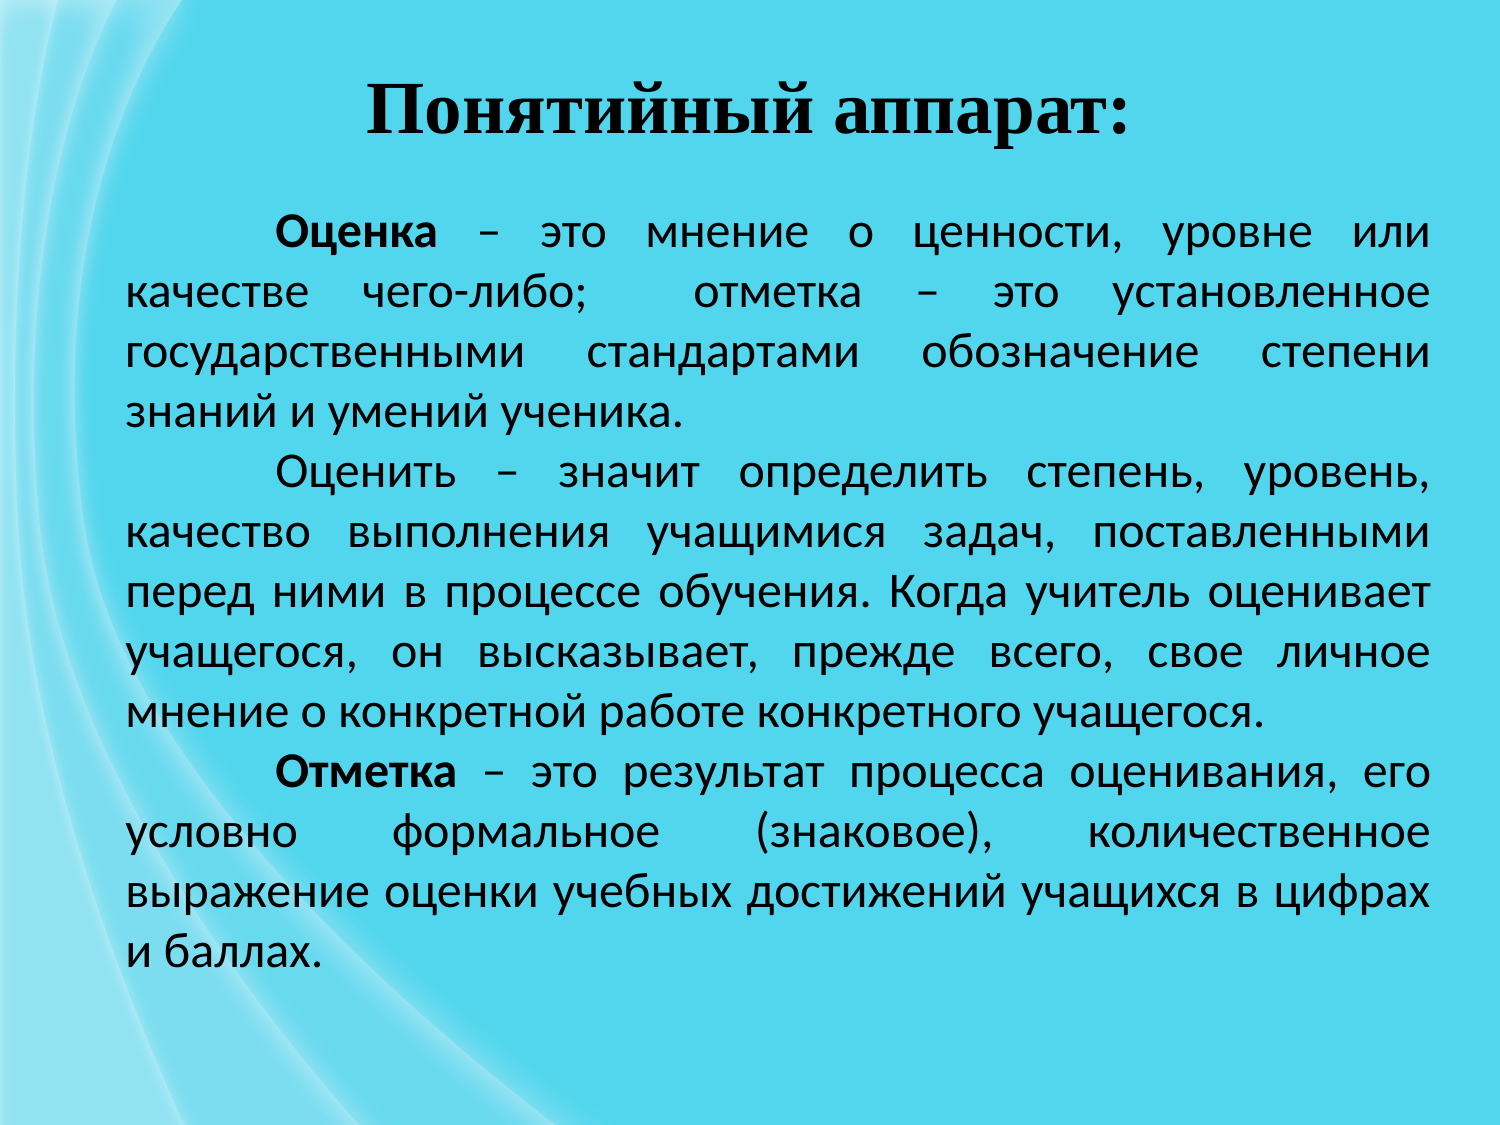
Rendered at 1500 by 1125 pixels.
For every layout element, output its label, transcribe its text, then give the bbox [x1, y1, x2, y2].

text_box Оценка – это мнение о ценности, уровне или качестве чего-либо; отметка – это установленное государственными стандартами обозначение степени знаний и умений ученика. Оценить – значит определить степень, уровень, качество выполнения учащимися задач, поставленными перед ними в процессе обучения. Когда учитель оценивает учащегося, он высказывает, прежде всего, свое личное мнение о конкретной работе конкретного учащегося. Отметка – это результат процесса оценивания, его условно формальное (знаковое), количественное выражение оценки учебных достижений учащихся в цифрах и баллах. [110, 190, 1447, 986]
picture [0, 0, 1500, 1125]
title Понятийный аппарат: [103, 0, 1397, 220]
